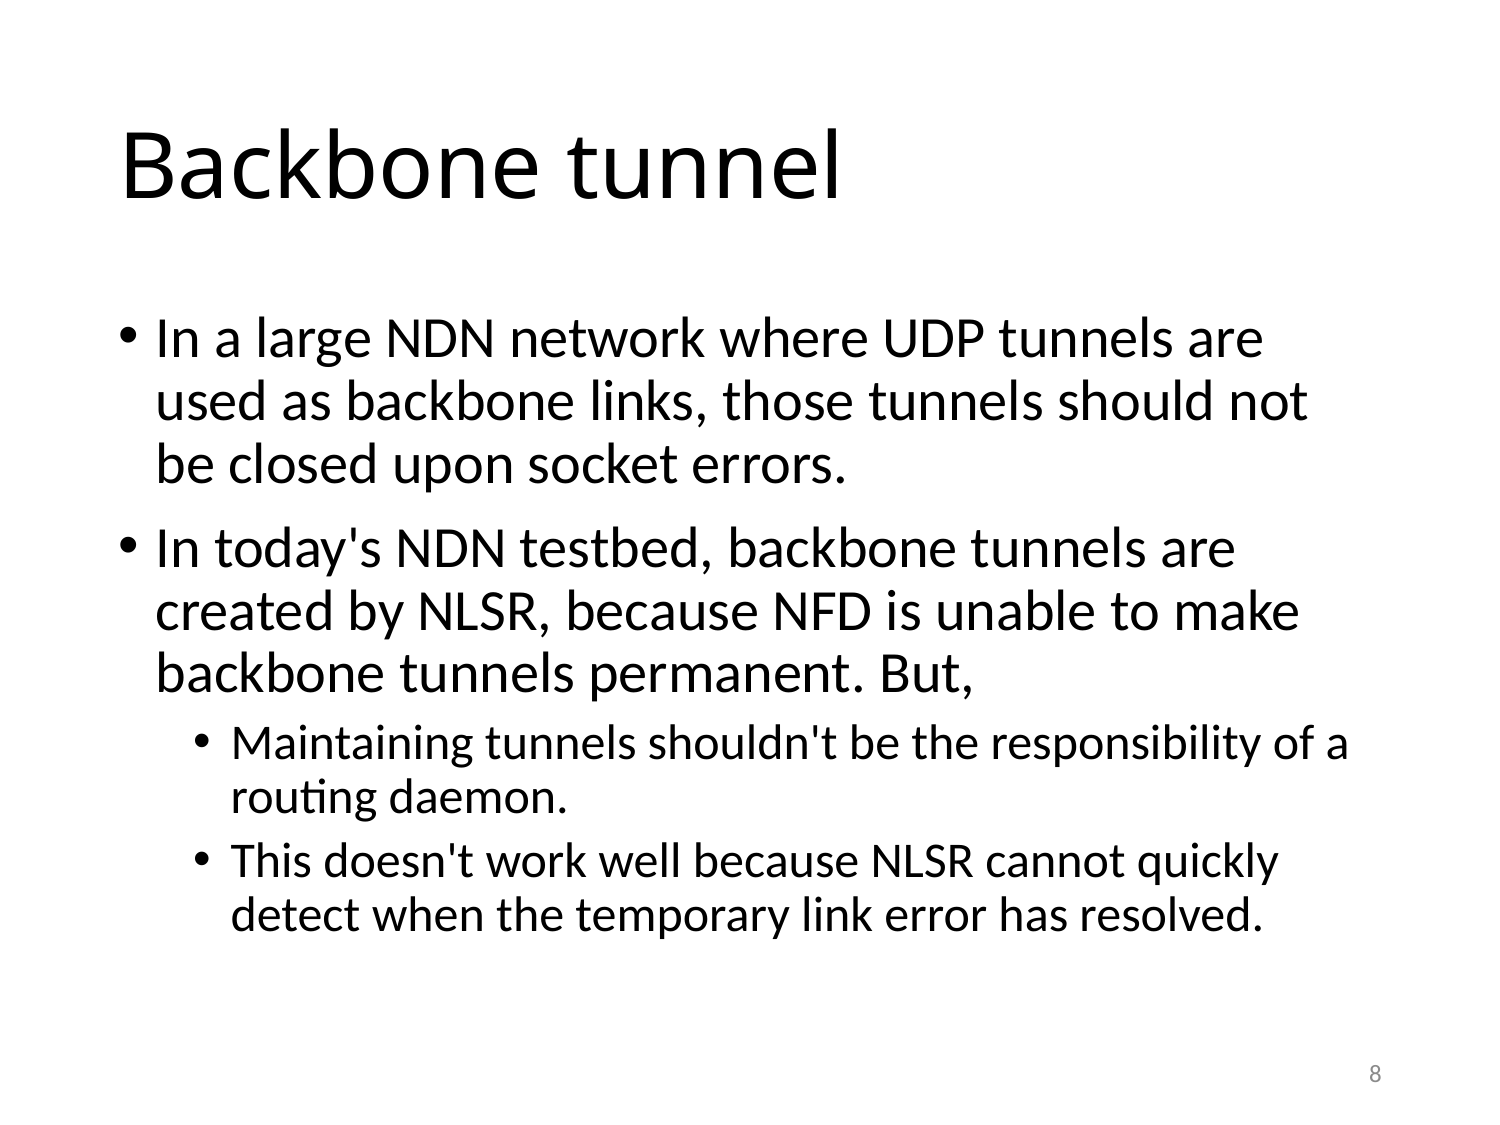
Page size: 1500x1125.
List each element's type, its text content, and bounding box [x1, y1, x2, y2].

slide_number 8 [1059, 1042, 1397, 1103]
list In a large NDN network where UDP tunnels are used as backbone links, those tunnels should not be closed upon socket errors. In today's NDN testbed, backbone tunnels are created by NLSR, because NFD is unable to make backbone tunnels permanent. But, Maintaining tunnels shouldn't be the responsibility of a routing daemon. This doesn't work well because NLSR cannot quickly detect when the temporary link error has resolved. [103, 299, 1397, 1014]
title Backbone tunnel [103, 59, 1397, 278]
